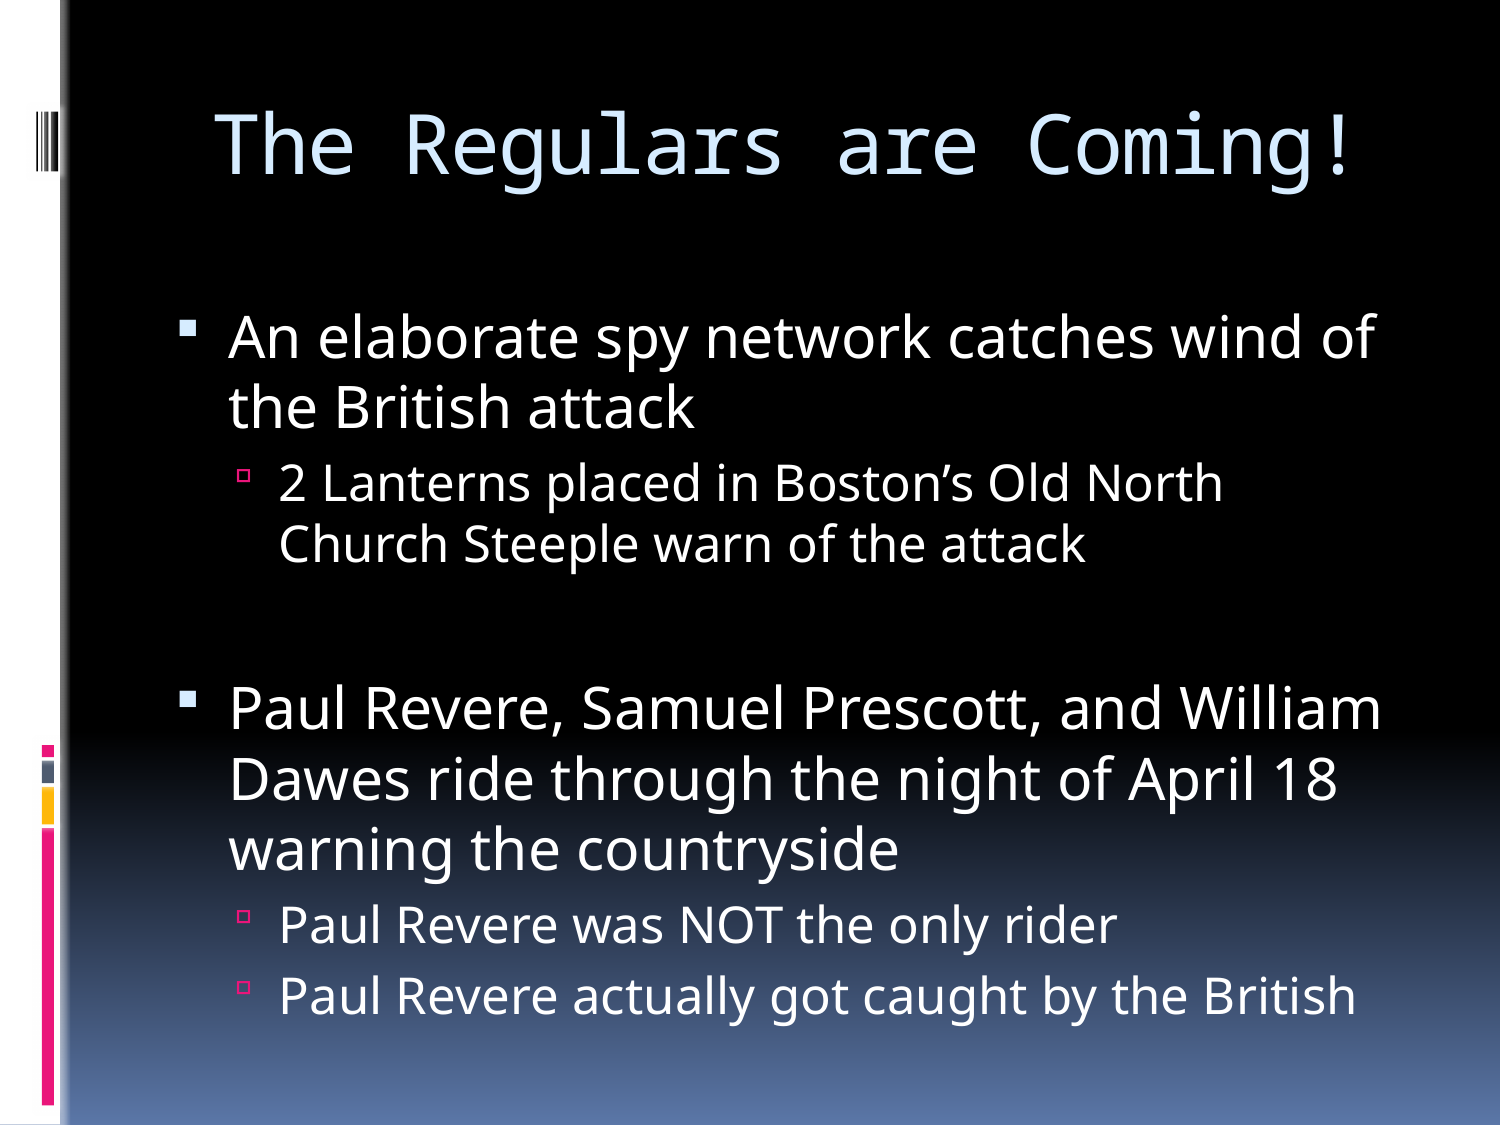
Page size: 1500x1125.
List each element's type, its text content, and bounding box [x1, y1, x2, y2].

title The Regulars are Coming! [150, 83, 1425, 234]
list An elaborate spy network catches wind of the British attack 2 Lanterns placed in Boston’s Old North Church Steeple warn of the attack Paul Revere, Samuel Prescott, and William Dawes ride through the night of April 18 warning the countryside Paul Revere was NOT the only rider Paul Revere actually got caught by the British [150, 292, 1425, 1043]
